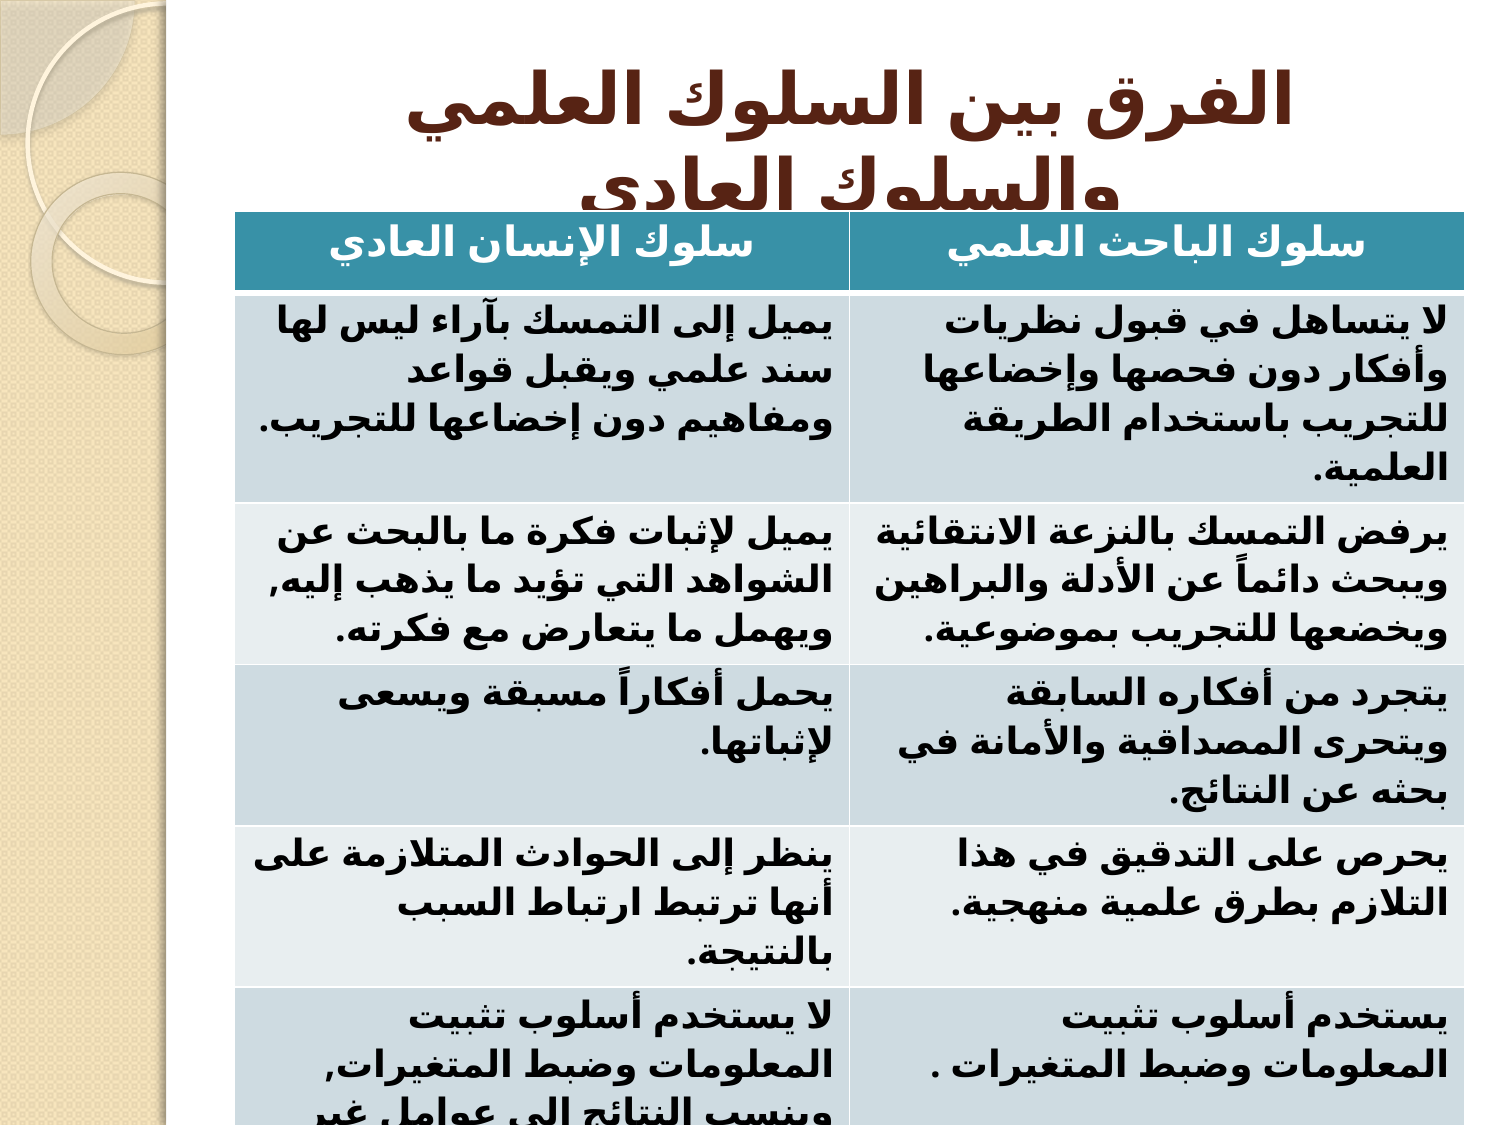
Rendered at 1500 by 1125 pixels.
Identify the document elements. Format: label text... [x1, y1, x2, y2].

table_cell يحرص على التدقيق في هذا التلازم بطرق علمية منهجية. [850, 827, 1464, 986]
table_cell يميل لإثبات فكرة ما بالبحث عن الشواهد التي تؤيد ما يذهب إليه, ويهمل ما يتعارض مع فكرته. [235, 504, 849, 664]
table_cell ينظر إلى الحوادث المتلازمة على أنها ترتبط ارتباط السبب بالنتيجة. [235, 827, 849, 986]
table_cell يستخدم أسلوب تثبيت المعلومات وضبط المتغيرات . [850, 988, 1464, 1125]
table_header سلوك الإنسان العادي [235, 212, 849, 290]
table_cell لا يستخدم أسلوب تثبيت المعلومات وضبط المتغيرات, وينسب النتائج إلى عوامل غير مرتبطة بها. [235, 988, 849, 1125]
table_cell لا يتساهل في قبول نظريات وأفكار دون فحصها وإخضاعها للتجريب باستخدام الطريقة العلمية. [850, 296, 1464, 502]
table_cell يتجرد من أفكاره السابقة ويتحرى المصداقية والأمانة في بحثه عن النتائج. [850, 665, 1464, 825]
table_cell يحمل أفكاراً مسبقة ويسعى لإثباتها. [235, 665, 849, 825]
table_header سلوك الباحث العلمي [850, 212, 1464, 290]
title الفرق بين السلوك العلمي والسلوك العادي [235, 45, 1466, 233]
table_cell يميل إلى التمسك بآراء ليس لها سند علمي ويقبل قواعد ومفاهيم دون إخضاعها للتجريب. [235, 296, 849, 502]
table_cell يرفض التمسك بالنزعة الانتقائية ويبحث دائماً عن الأدلة والبراهين ويخضعها للتجريب بموضوعية. [850, 504, 1464, 664]
